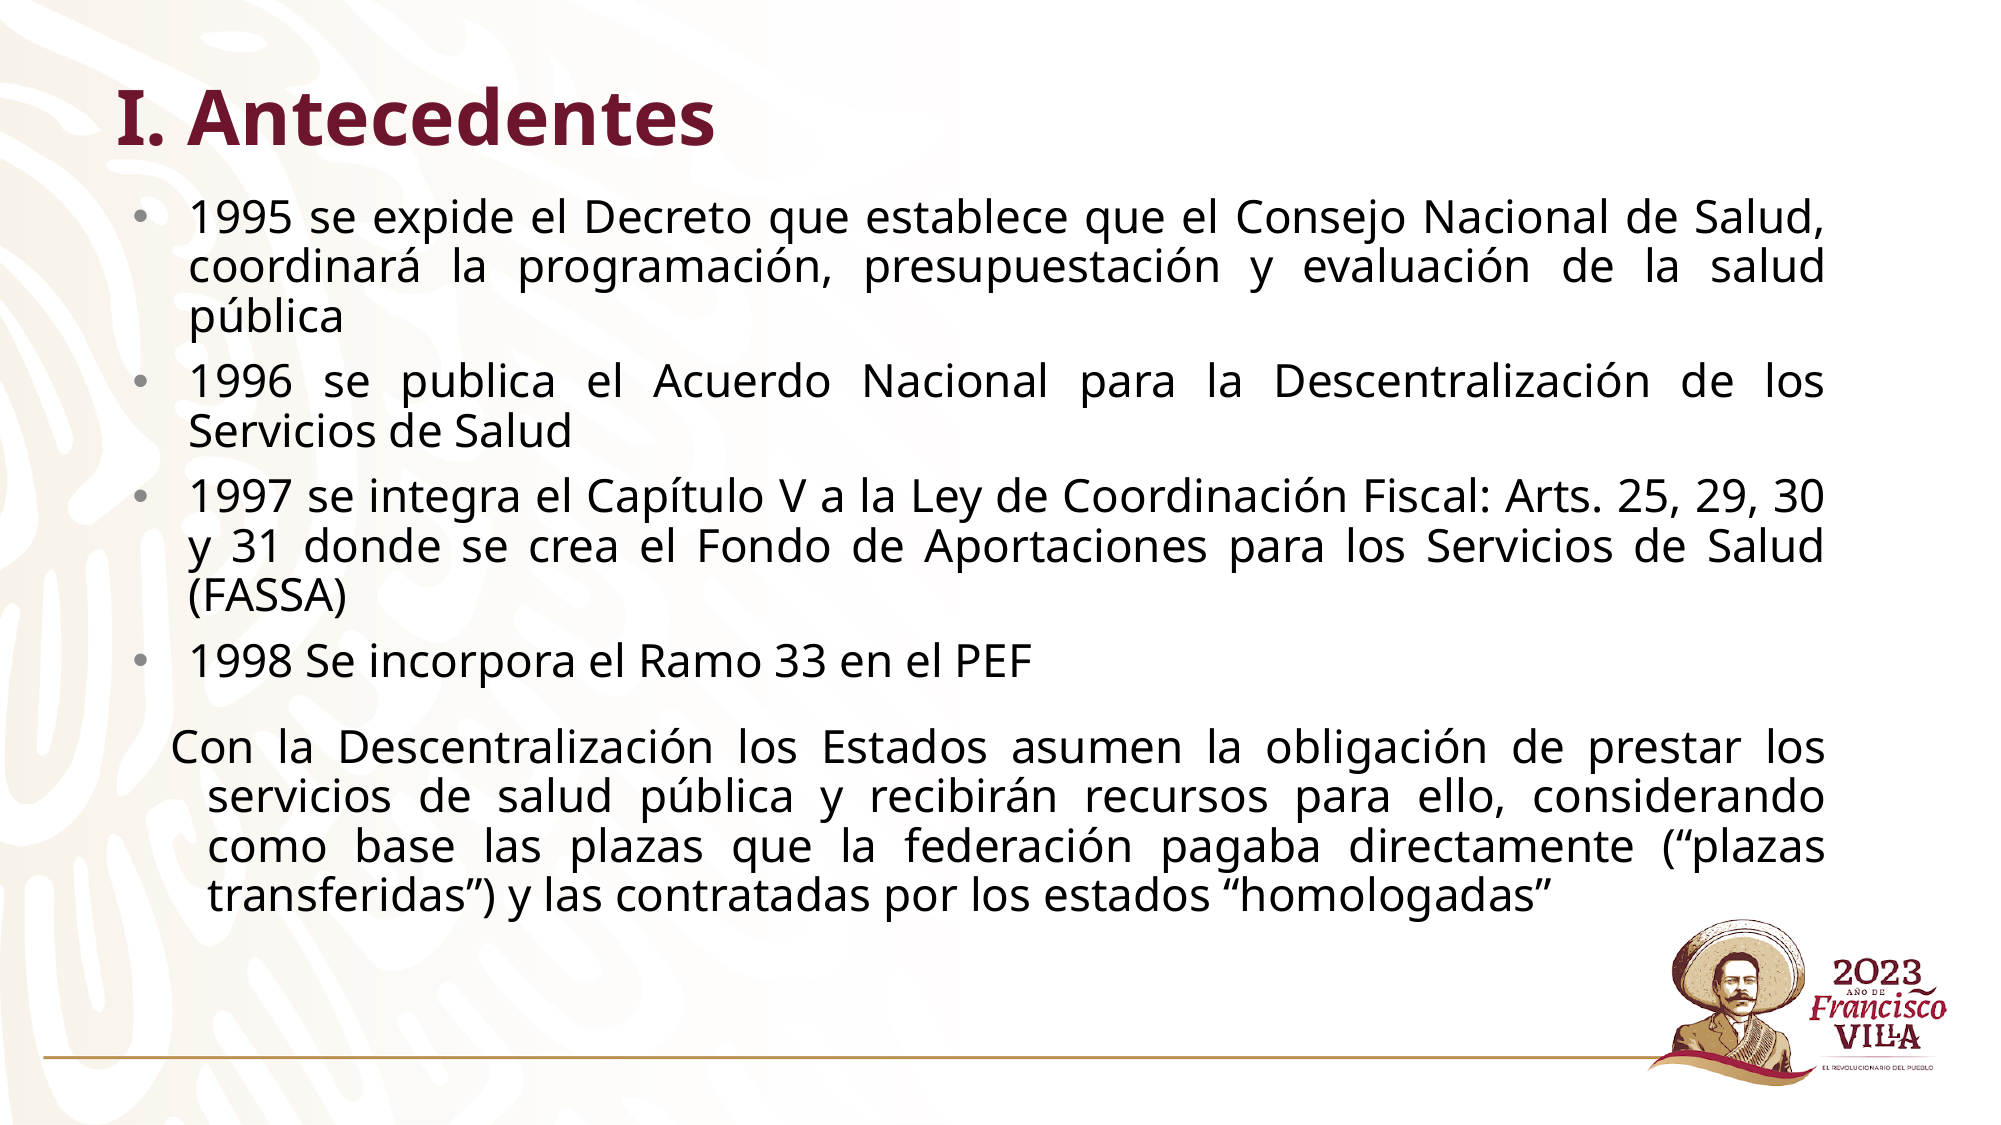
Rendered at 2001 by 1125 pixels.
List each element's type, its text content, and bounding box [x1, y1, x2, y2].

picture [0, 0, 2001, 1125]
list 1995 se expide el Decreto que establece que el Consejo Nacional de Salud, coordinará la programación, presupuestación y evaluación de la salud pública 1996 se publica el Acuerdo Nacional para la Descentralización de los Servicios de Salud 1997 se integra el Capítulo V a la Ley de Coordinación Fiscal: Arts. 25, 29, 30 y 31 donde se crea el Fondo de Aportaciones para los Servicios de Salud (FASSA) 1998 Se incorpora el Ramo 33 en el PEF Con la Descentralización los Estados asumen la obligación de prestar los servicios de salud pública y recibirán recursos para ello, considerando como base las plazas que la federación pagaba directamente (“plazas transferidas”) y las contratadas por los estados “homologadas” [117, 186, 1843, 736]
title I. Antecedentes [100, 70, 867, 170]
